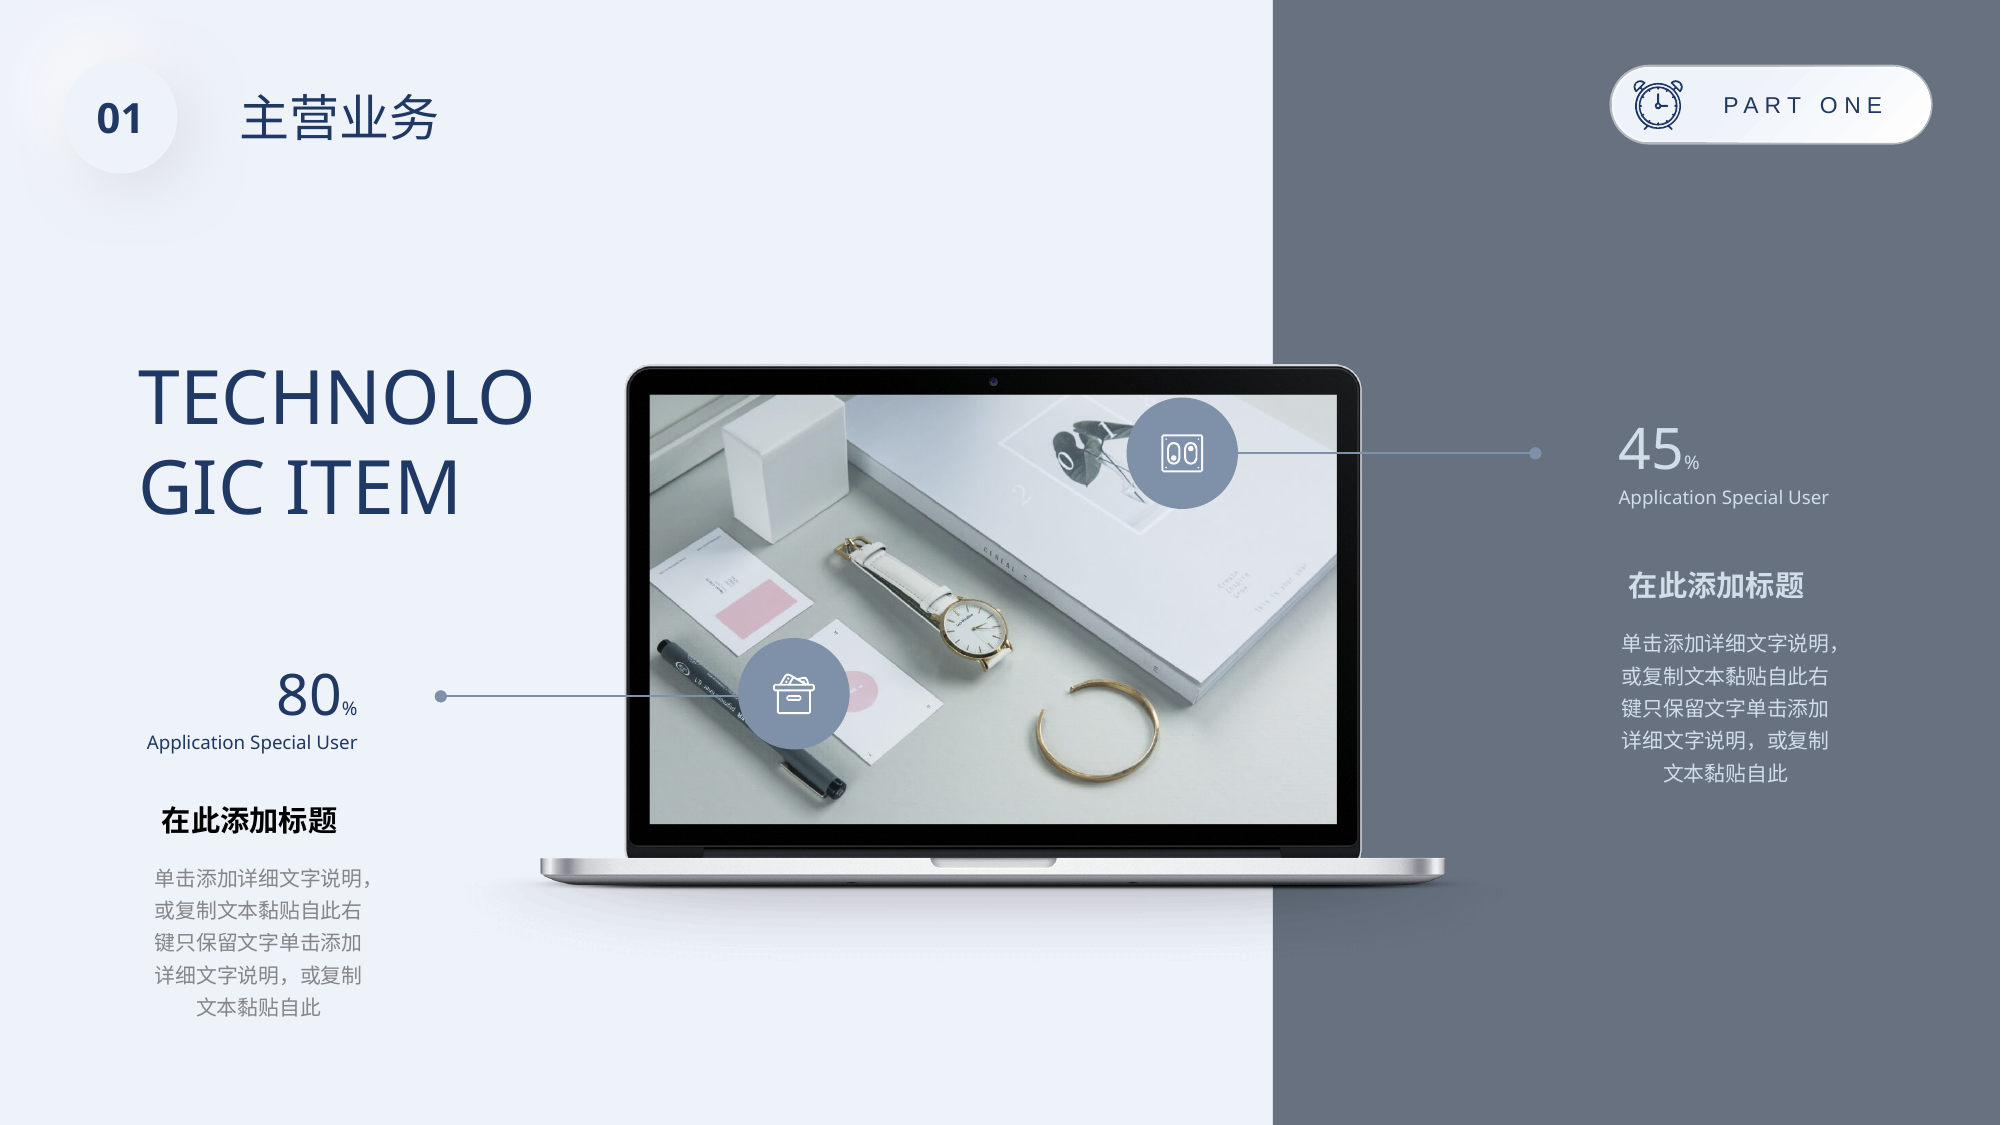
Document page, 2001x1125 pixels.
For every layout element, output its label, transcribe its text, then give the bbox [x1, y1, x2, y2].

text_box 45% Application Special User [1618, 398, 1830, 508]
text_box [63, 60, 178, 174]
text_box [1126, 397, 1238, 509]
text_box [1272, 0, 2000, 1125]
text_box [434, 690, 439, 703]
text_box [738, 637, 850, 750]
text_box 80% Application Special User [146, 644, 358, 754]
text_box 主营业务 [224, 78, 800, 154]
text_box [1611, 66, 1931, 143]
text_box 单击添加详细文字说明，或复制文本黏贴自此右键只保留文字单击添加详细文字说明，或复制文本黏贴自此 [150, 850, 367, 1028]
text_box 在此添加标题 [161, 794, 338, 845]
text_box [439, 364, 1538, 979]
text_box [1538, 447, 1542, 459]
text_box [1633, 80, 1683, 130]
text_box 在此添加标题 [1628, 560, 1805, 610]
text_box 单击添加详细文字说明，或复制文本黏贴自此右键只保留文字单击添加详细文字说明，或复制文本黏贴自此 [1617, 616, 1834, 793]
text_box PART ONE [1683, 83, 1923, 126]
text_box TECHNOLOGIC ITEM [123, 342, 560, 538]
